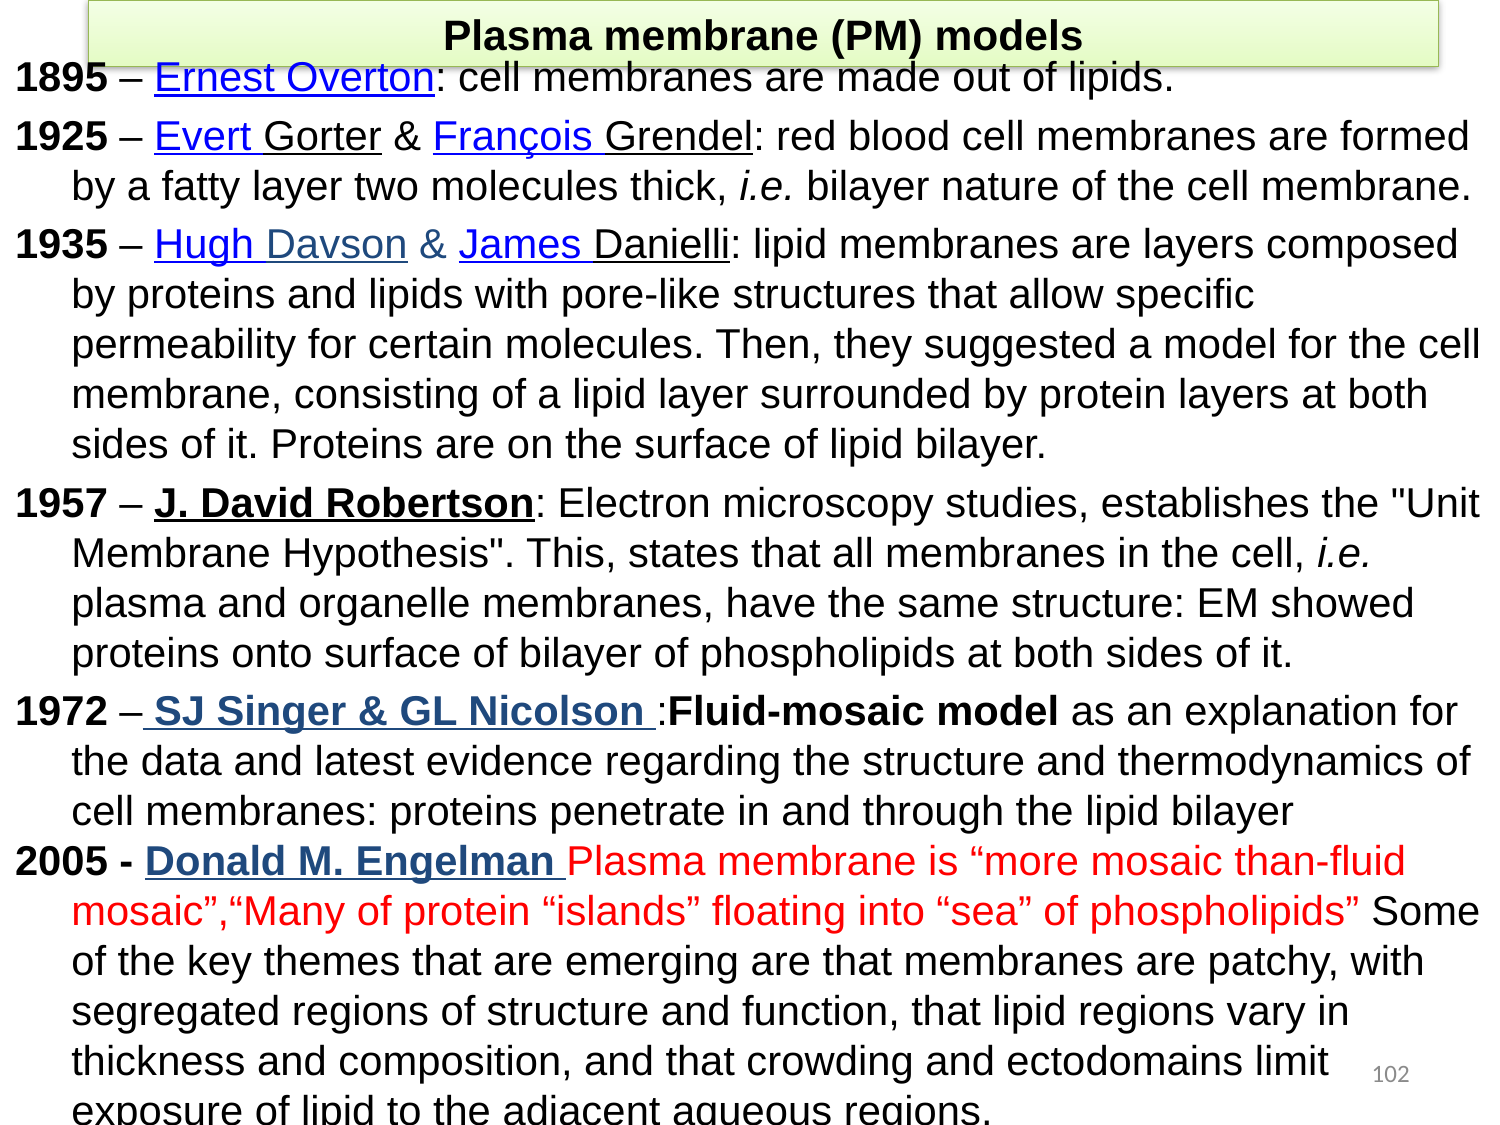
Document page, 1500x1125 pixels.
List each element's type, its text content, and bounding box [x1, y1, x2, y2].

title Plasma membrane (PM) models [88, 0, 1439, 42]
slide_number 102 [1074, 1042, 1425, 1103]
list 1895 – Ernest Overton: cell membranes are made out of lipids. 1925 – Evert Gorter & François Grendel: red blood cell membranes are formed by a fatty layer two molecules thick, i.e. bilayer nature of the cell membrane. 1935 – Hugh Davson & James Danielli: lipid membranes are layers composed by proteins and lipids with pore-like structures that allow specific permeability for certain molecules. Then, they suggested a model for the cell membrane, consisting of a lipid layer surrounded by protein layers at both sides of it. Proteins are on the surface of lipid bilayer. 1957 – J. David Robertson: Electron microscopy studies, establishes the "Unit Membrane Hypothesis". This, states that all membranes in the cell, i.e. plasma and organelle membranes, have the same structure: EM showed proteins onto surface of bilayer of phospholipids at both sides of it. 1972 – SJ Singer & GL Nicolson :Fluid-mosaic model as an explanation for the data and latest evidence regarding the structure and thermodynamics of cell membranes: proteins penetrate in and through the lipid bilayer 2005 - Donald M. Engelman Plasma membrane is “more mosaic than-fluid mosaic”,“Many of protein “islands” floating into “sea” of phospholipids” Some of the key themes that are emerging are that membranes are patchy, with segregated regions of structure and function, that lipid regions vary in thickness and composition, and that crowding and ectodomains limit exposure of lipid to the adjacent aqueous regions. [0, 42, 1500, 1102]
